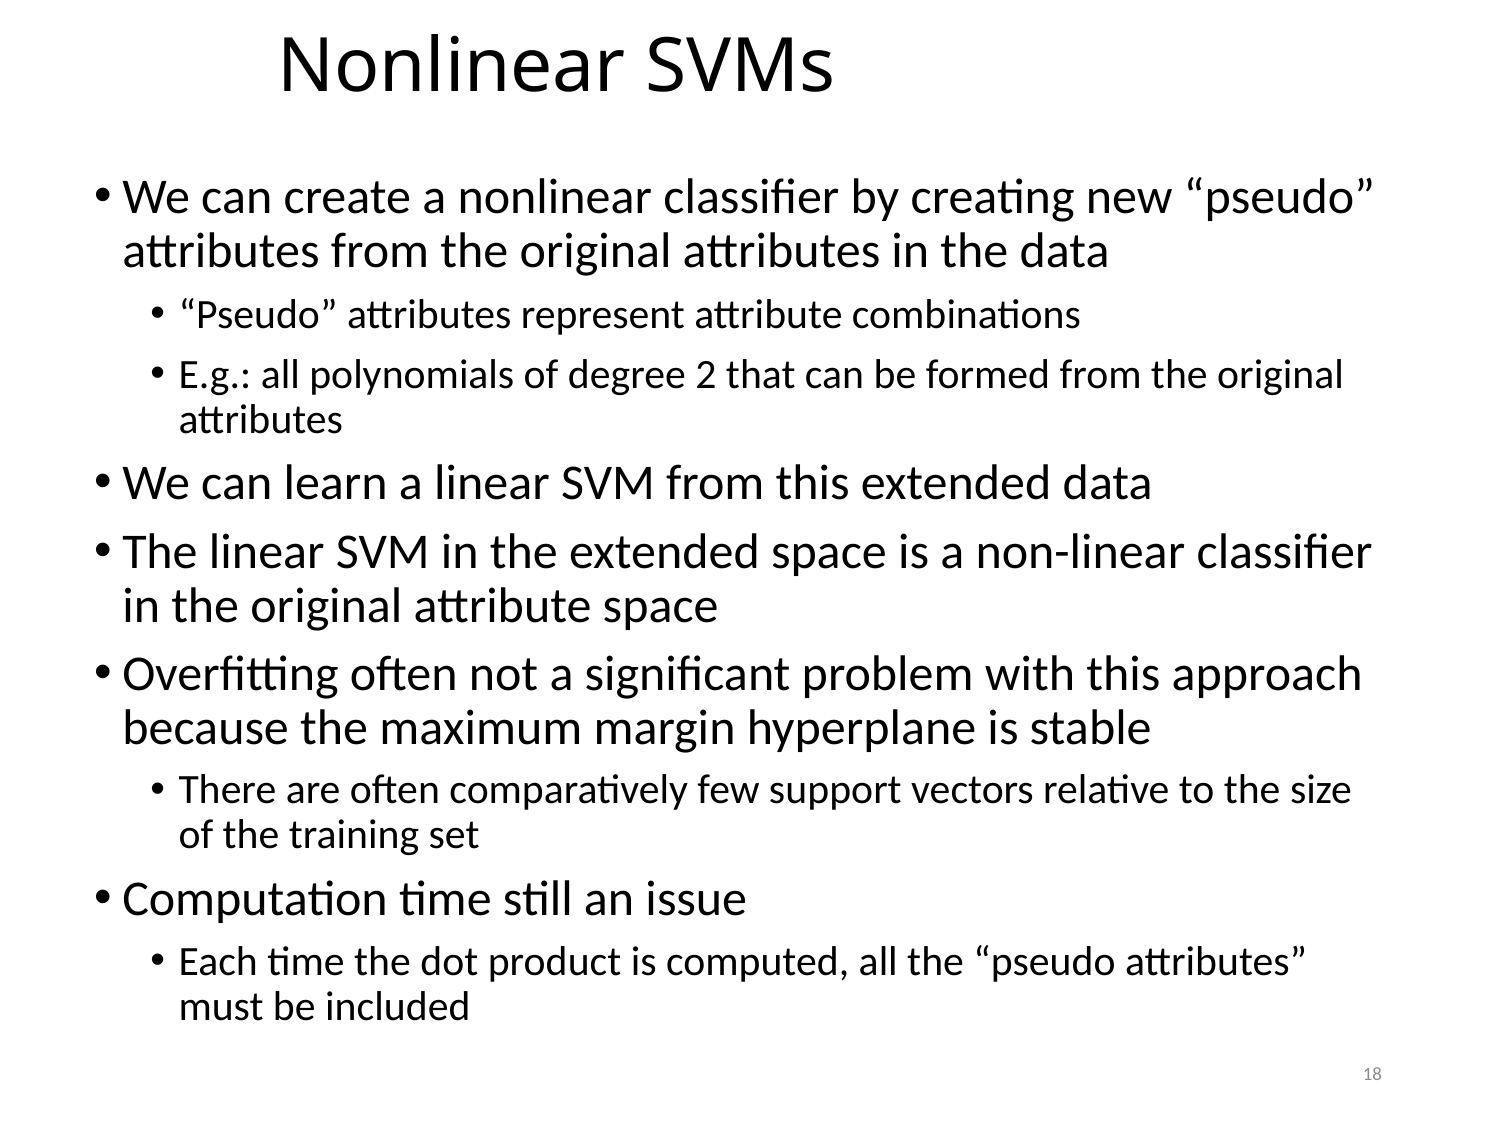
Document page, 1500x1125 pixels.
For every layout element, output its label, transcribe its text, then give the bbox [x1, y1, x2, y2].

slide_number 18 [1059, 1042, 1397, 1103]
list We can create a nonlinear classifier by creating new “pseudo” attributes from the original attributes in the data “Pseudo” attributes represent attribute combinations E.g.: all polynomials of degree 2 that can be formed from the original attributes We can learn a linear SVM from this extended data The linear SVM in the extended space is a non-linear classifier in the original attribute space Overfitting often not a significant problem with this approach because the maximum margin hyperplane is stable There are often comparatively few support vectors relative to the size of the training set Computation time still an issue Each time the dot product is computed, all the “pseudo attributes” must be included [79, 162, 1397, 1037]
title Nonlinear SVMs [262, 0, 1500, 148]
